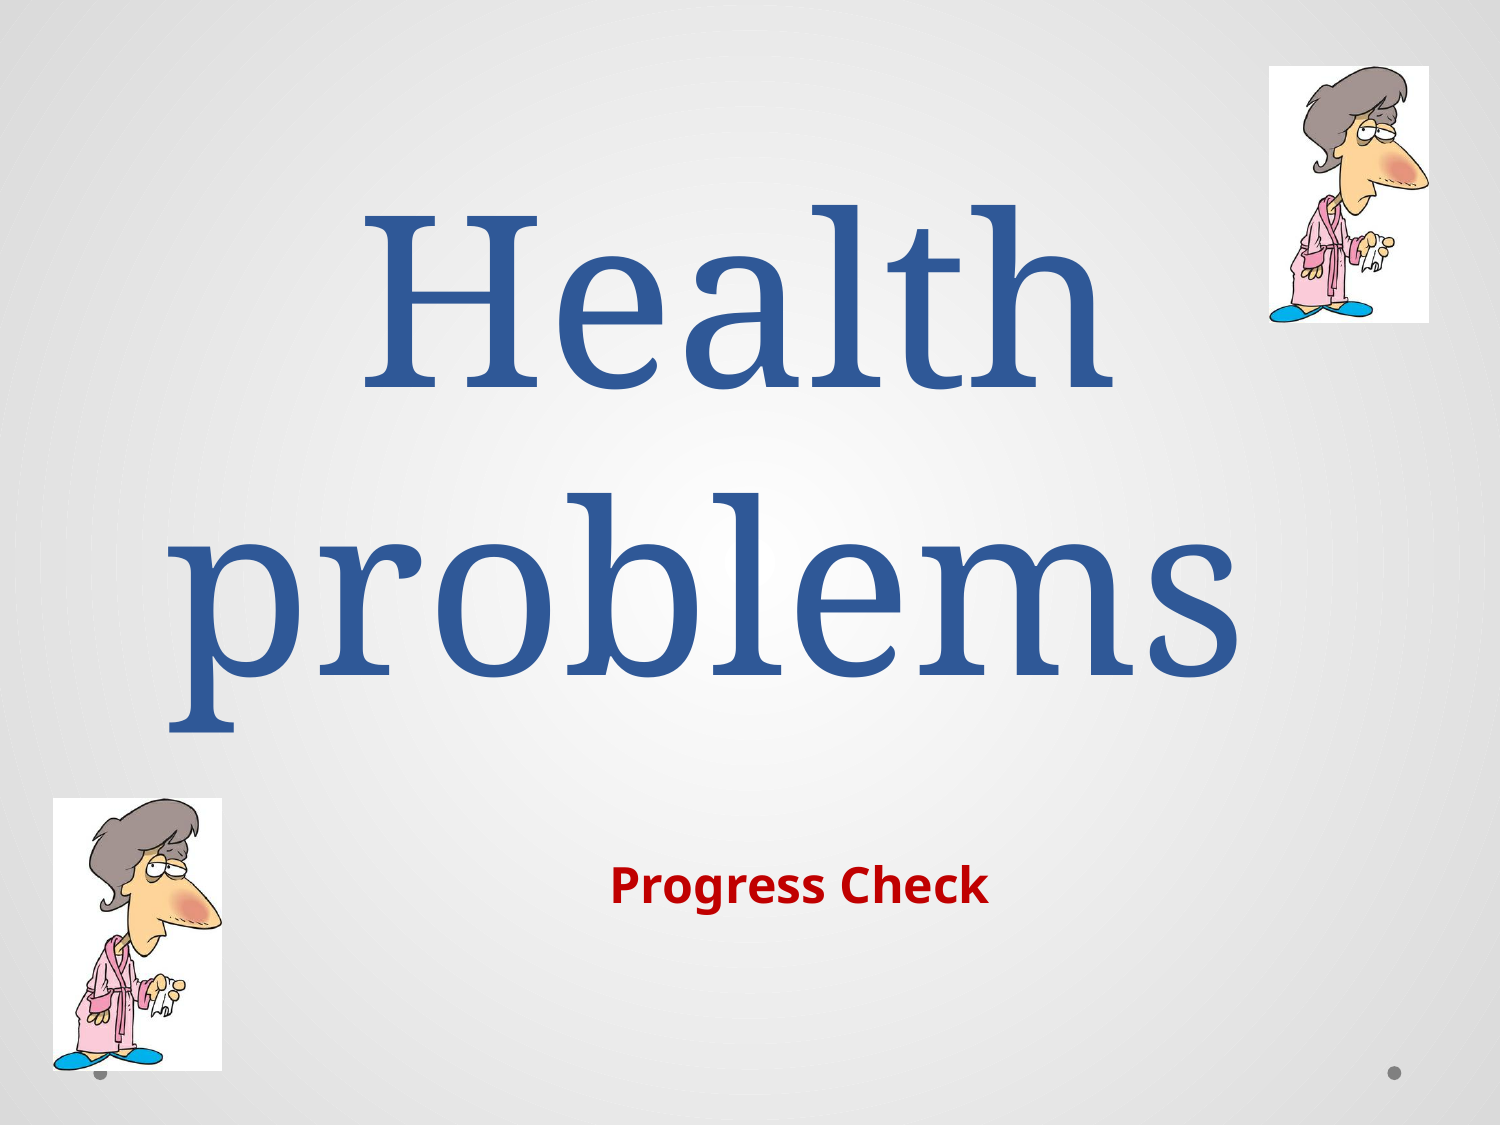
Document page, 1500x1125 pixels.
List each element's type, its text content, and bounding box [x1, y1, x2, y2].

picture [1269, 66, 1429, 324]
subtitle Progress Check [324, 846, 1275, 1013]
title Health problems [100, 30, 1376, 731]
picture [52, 798, 222, 1071]
